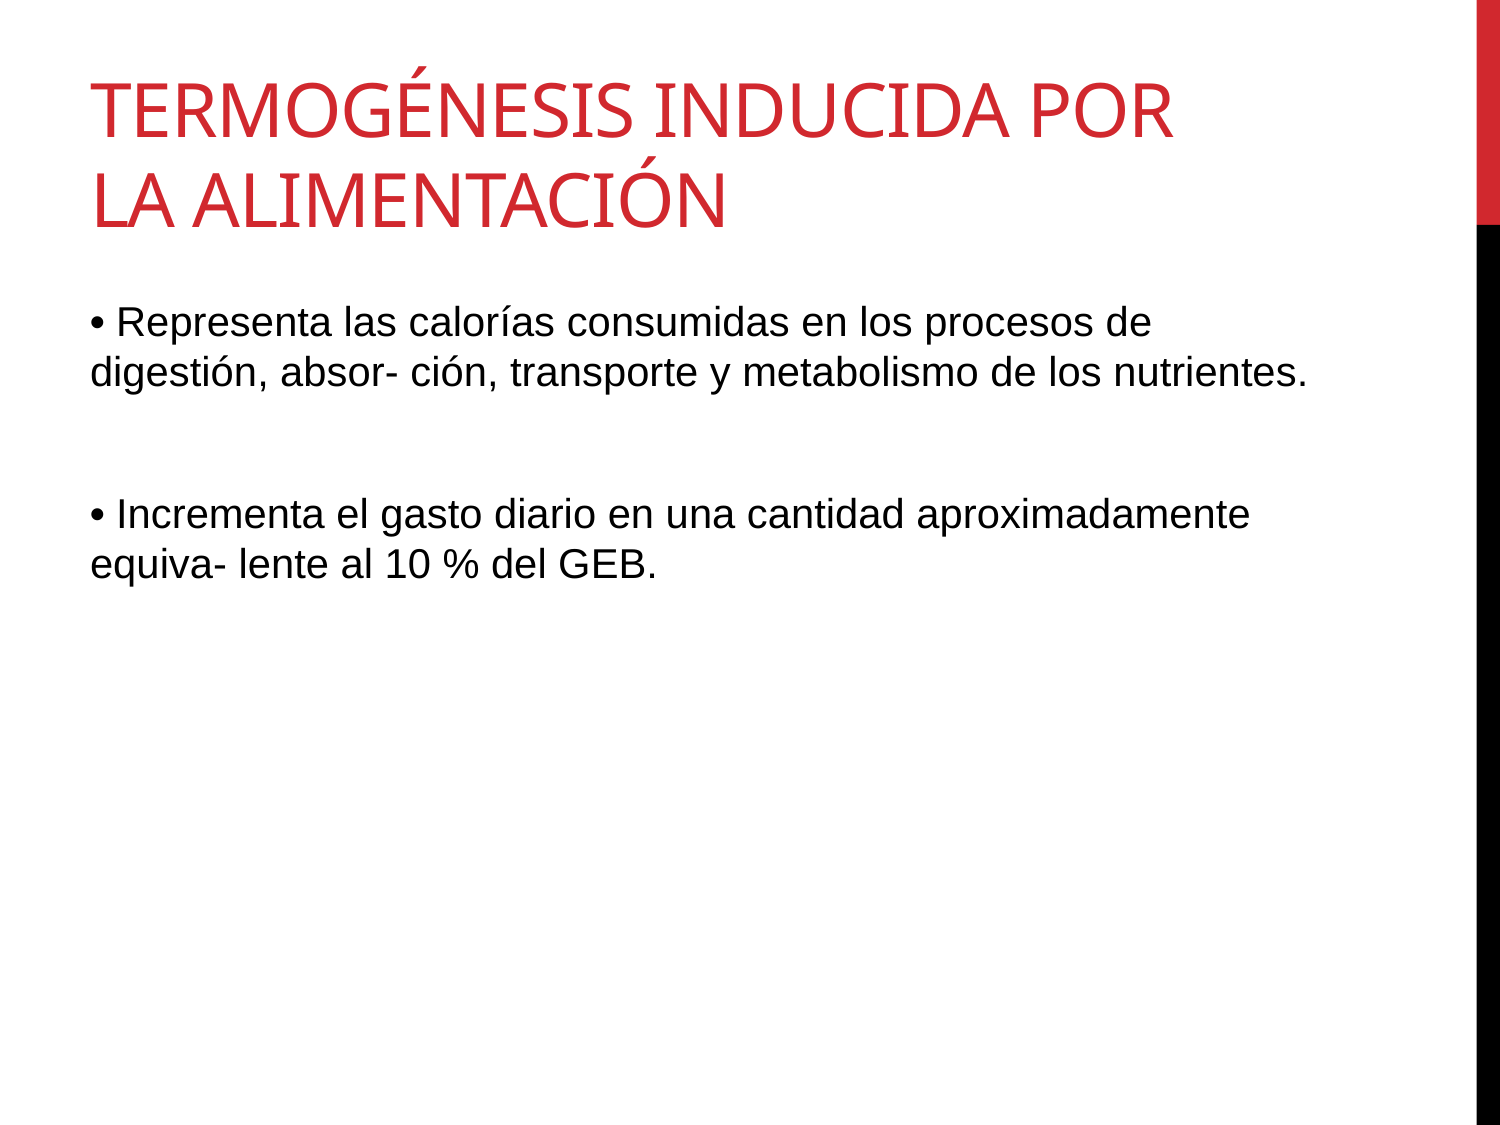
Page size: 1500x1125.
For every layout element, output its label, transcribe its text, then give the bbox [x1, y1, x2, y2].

title Termogénesis inducida por la alimentación [75, 25, 1291, 250]
list • Representa las calorías consumidas en los procesos de digestión, absor- ción, transporte y metabolismo de los nutrientes. • Incrementa el gasto diario en una cantidad aproximadamente equiva- lente al 10 % del GEB. [75, 287, 1325, 1005]
